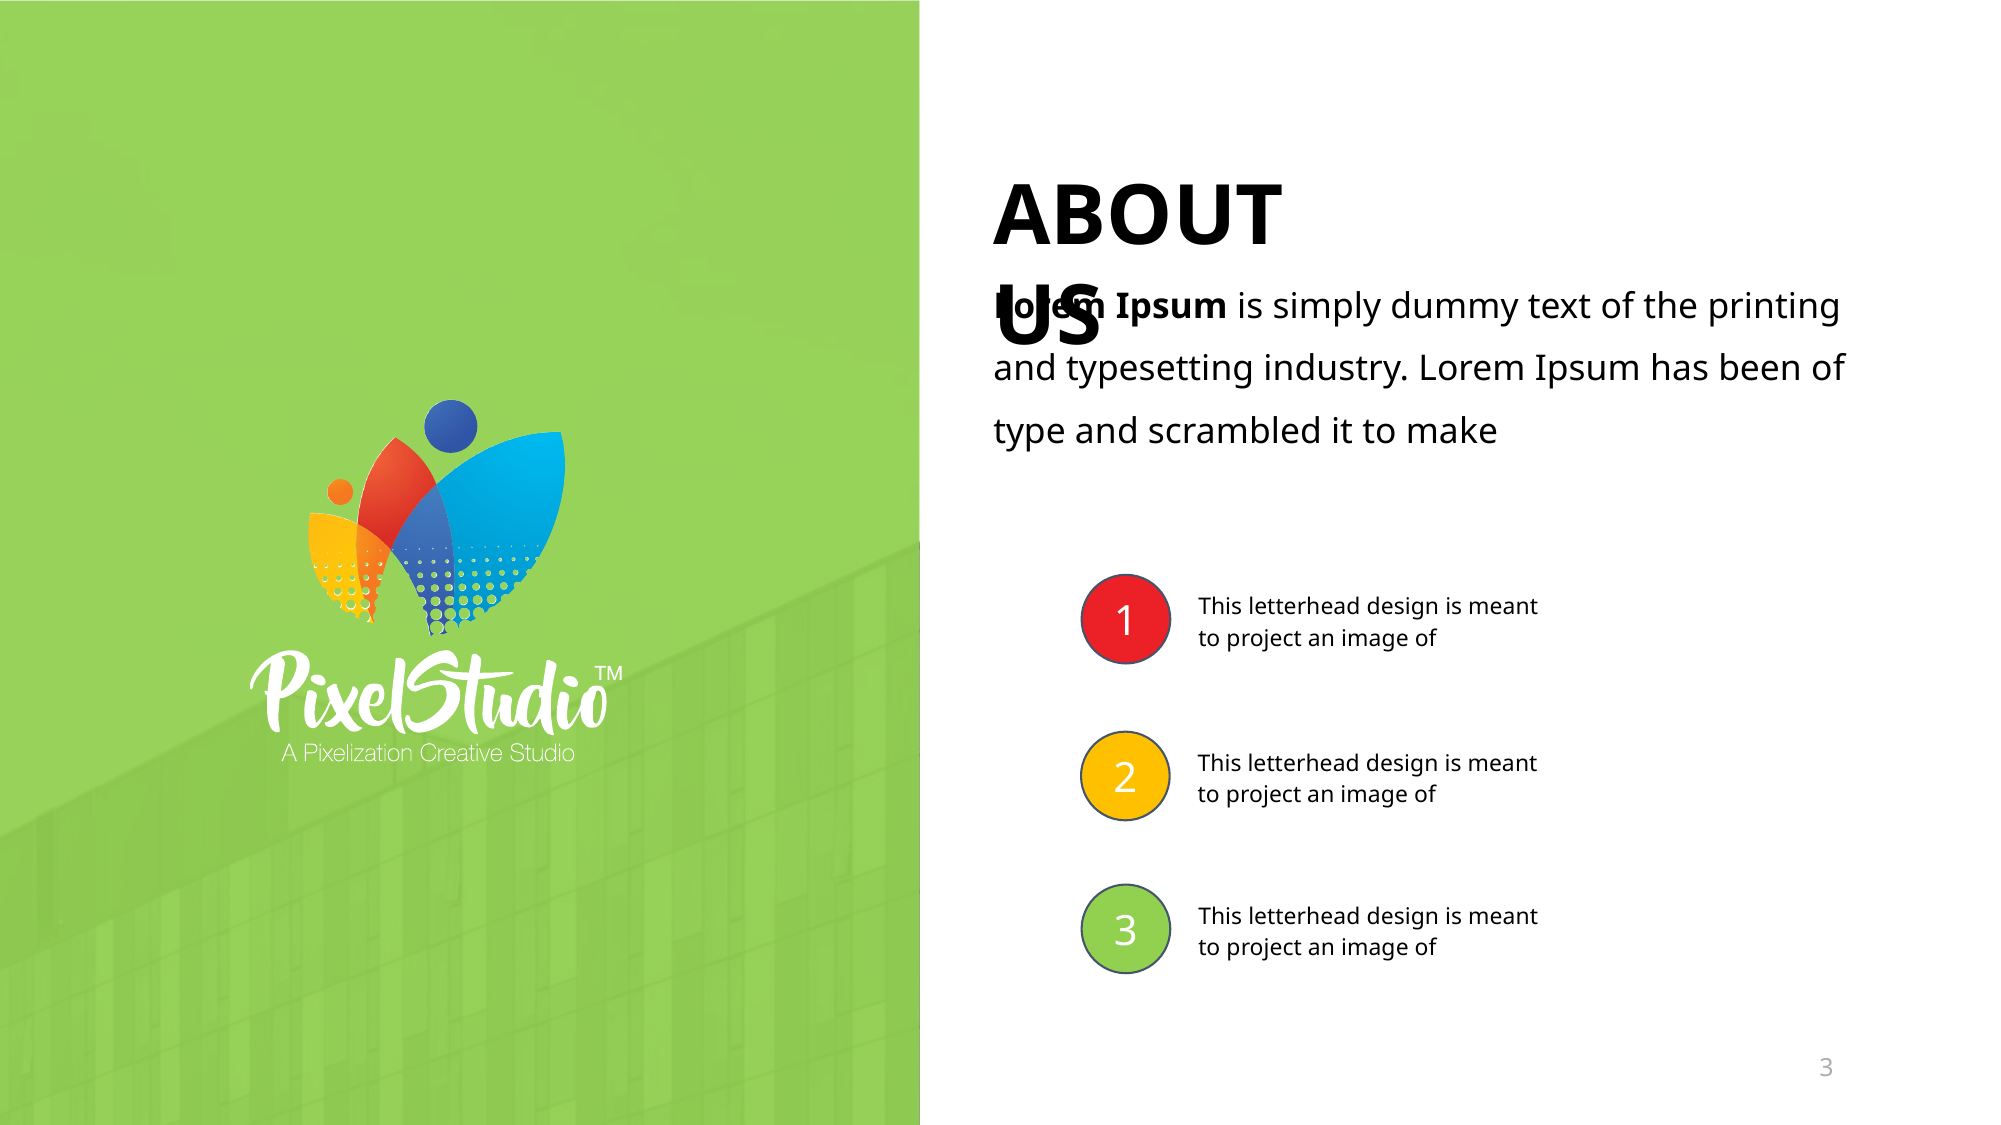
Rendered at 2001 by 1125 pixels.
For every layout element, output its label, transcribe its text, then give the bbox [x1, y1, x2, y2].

text_box [1095, 573, 1157, 586]
text_box [1080, 902, 1089, 956]
text_box 1 [1089, 586, 1163, 652]
text_box ABOUT US [978, 153, 1418, 255]
text_box 3 [1089, 896, 1163, 961]
text_box [1093, 961, 1158, 975]
text_box [1163, 902, 1172, 955]
text_box This letterhead design is meant to project an image of [1198, 583, 1544, 656]
text_box [1080, 592, 1089, 646]
text_box [1094, 652, 1158, 665]
text_box Lorem Ipsum is simply dummy text of the printing and typesetting industry. Lorem Ipsum has been of type and scrambled it to make [978, 255, 1888, 458]
text_box [1163, 750, 1171, 802]
text_box This letterhead design is meant to project an image of [1198, 893, 1560, 965]
text_box [1093, 808, 1158, 822]
text_box [1094, 730, 1157, 743]
text_box This letterhead design is meant to project an image of [1197, 740, 1545, 812]
picture [0, 0, 920, 1125]
text_box [1079, 750, 1088, 802]
text_box 2 [1088, 743, 1163, 808]
slide_number 3 [1790, 1042, 1863, 1094]
text_box [1094, 883, 1158, 896]
text_box [1163, 593, 1172, 646]
